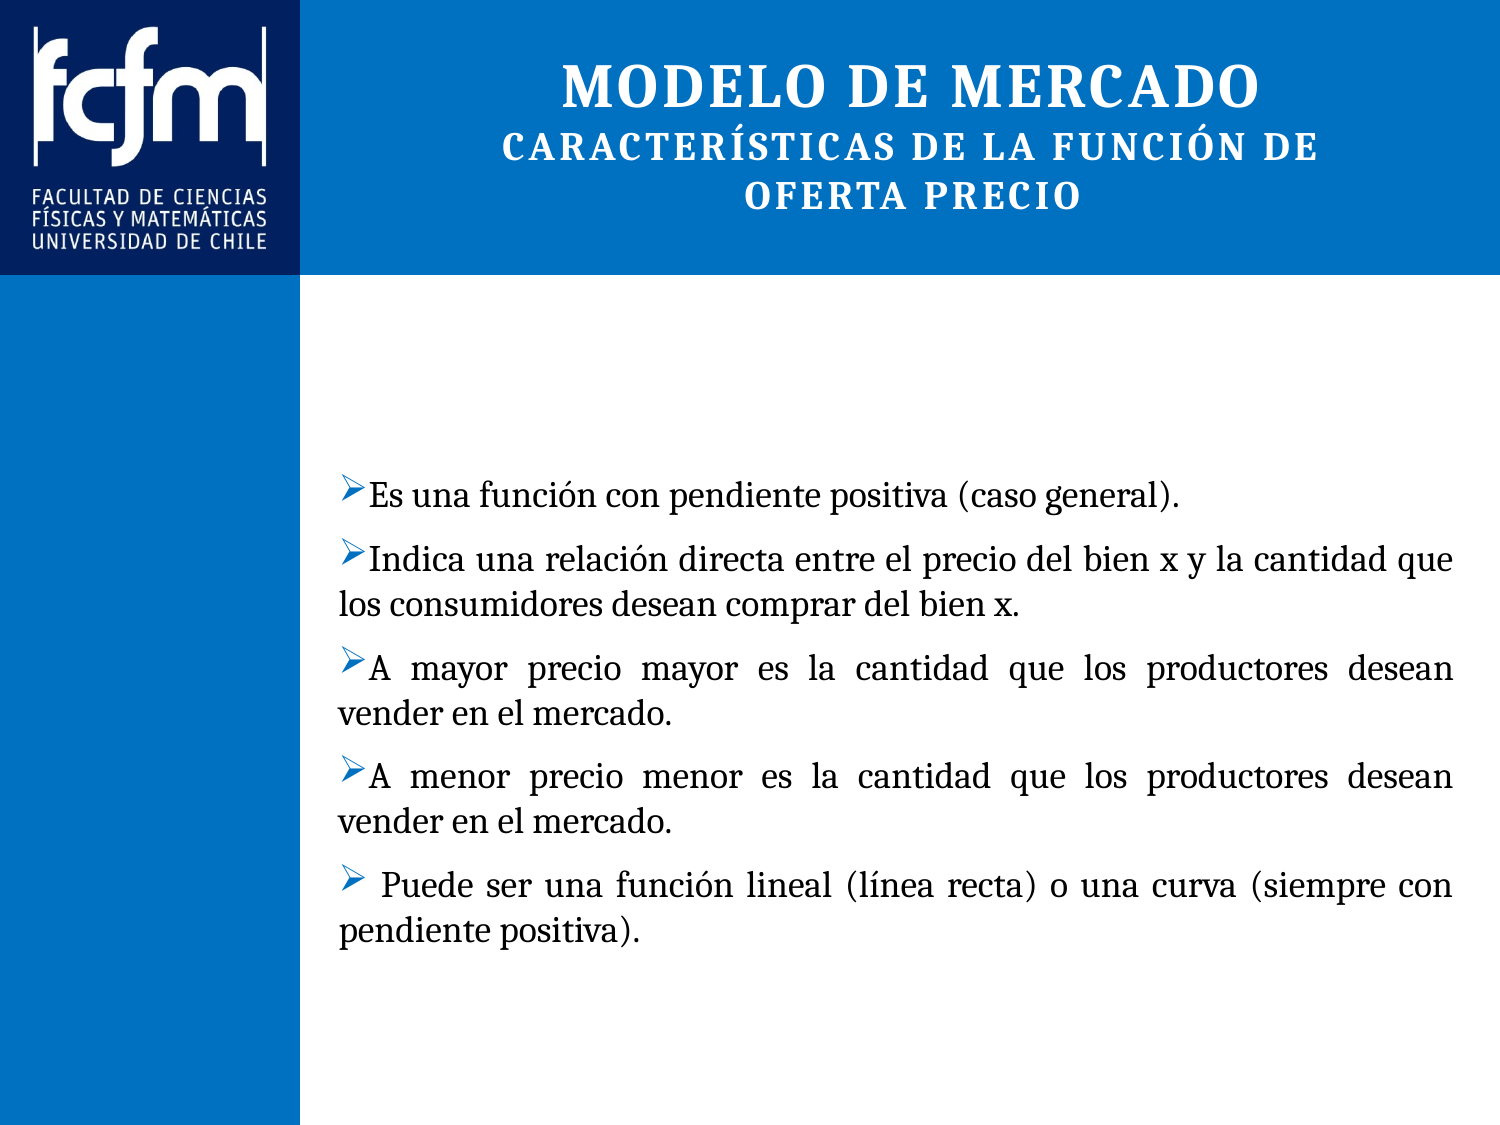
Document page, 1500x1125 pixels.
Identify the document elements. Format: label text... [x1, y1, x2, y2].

picture [29, 18, 272, 254]
text_box Es una función con pendiente positiva (caso general). Indica una relación directa entre el precio del bien x y la cantidad que los consumidores desean comprar del bien x. A mayor precio mayor es la cantidad que los productores desean vender en el mercado. A menor precio menor es la cantidad que los productores desean vender en el mercado. Puede ser una función lineal (línea recta) o una curva (siempre con pendiente positiva). [320, 369, 1474, 1051]
title Modelo de mercado características de la función de oferta precio [399, 37, 1425, 225]
